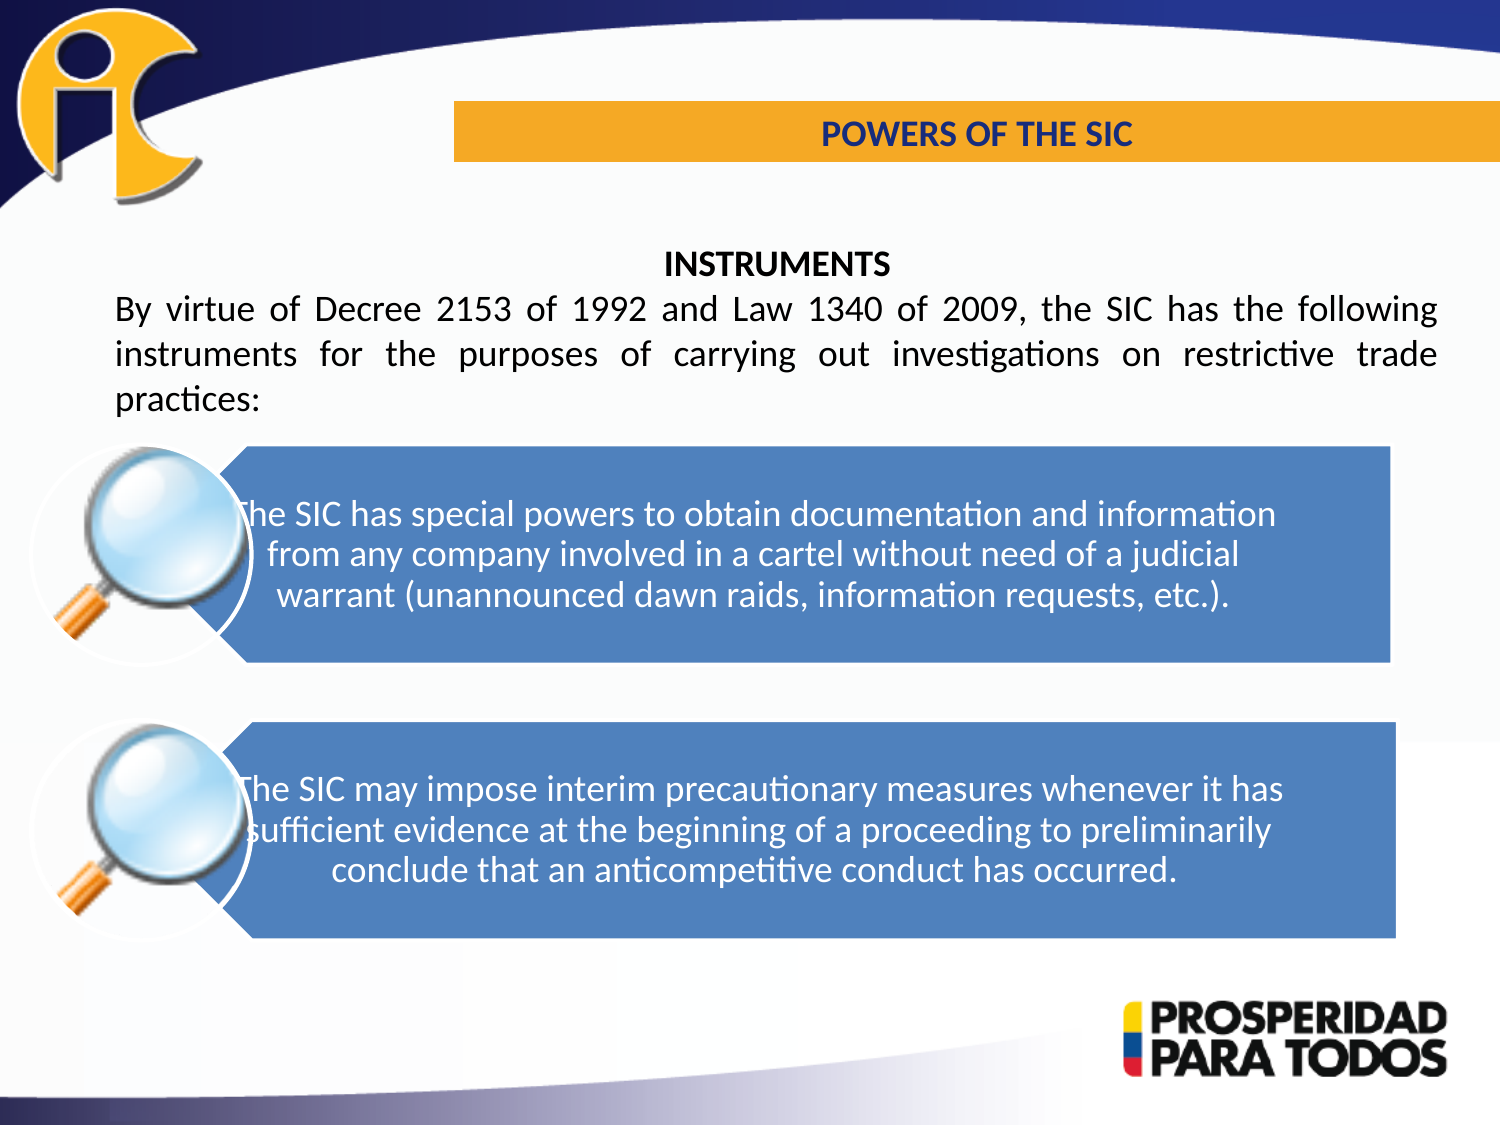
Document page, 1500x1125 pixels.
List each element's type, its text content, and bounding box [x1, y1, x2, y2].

text_box POWERS OF THE SIC [454, 101, 1500, 162]
picture [0, 941, 1500, 1125]
text_box INSTRUMENTS By virtue of Decree 2153 of 1992 and Law 1340 of 2009, the SIC has the following instruments for the purposes of carrying out investigations on restrictive trade practices: [100, 231, 1455, 441]
text_box [1046, 952, 1455, 1013]
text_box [0, 444, 1500, 941]
picture [0, 0, 1500, 444]
